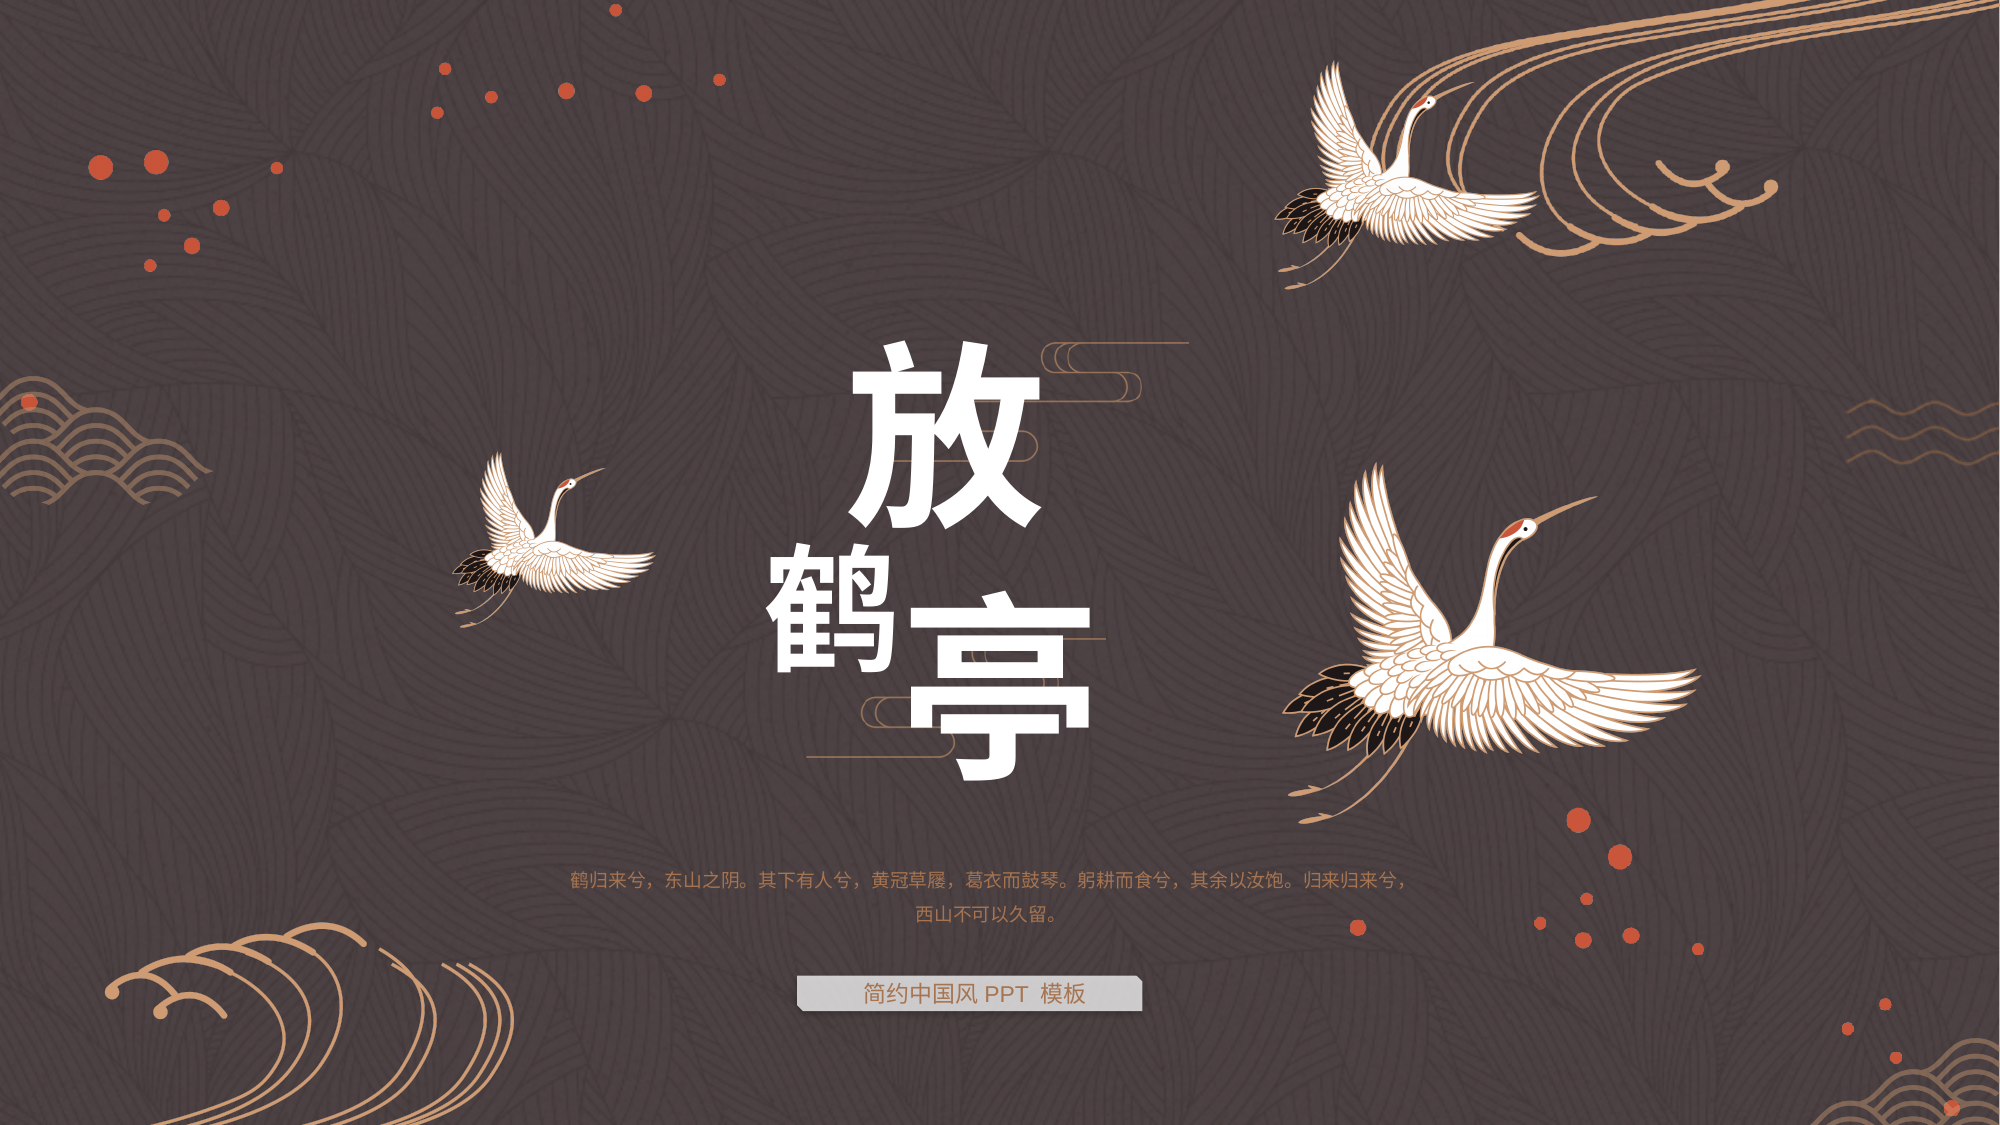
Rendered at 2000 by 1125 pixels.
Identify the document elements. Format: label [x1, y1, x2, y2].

text_box [0, 0, 2000, 1125]
